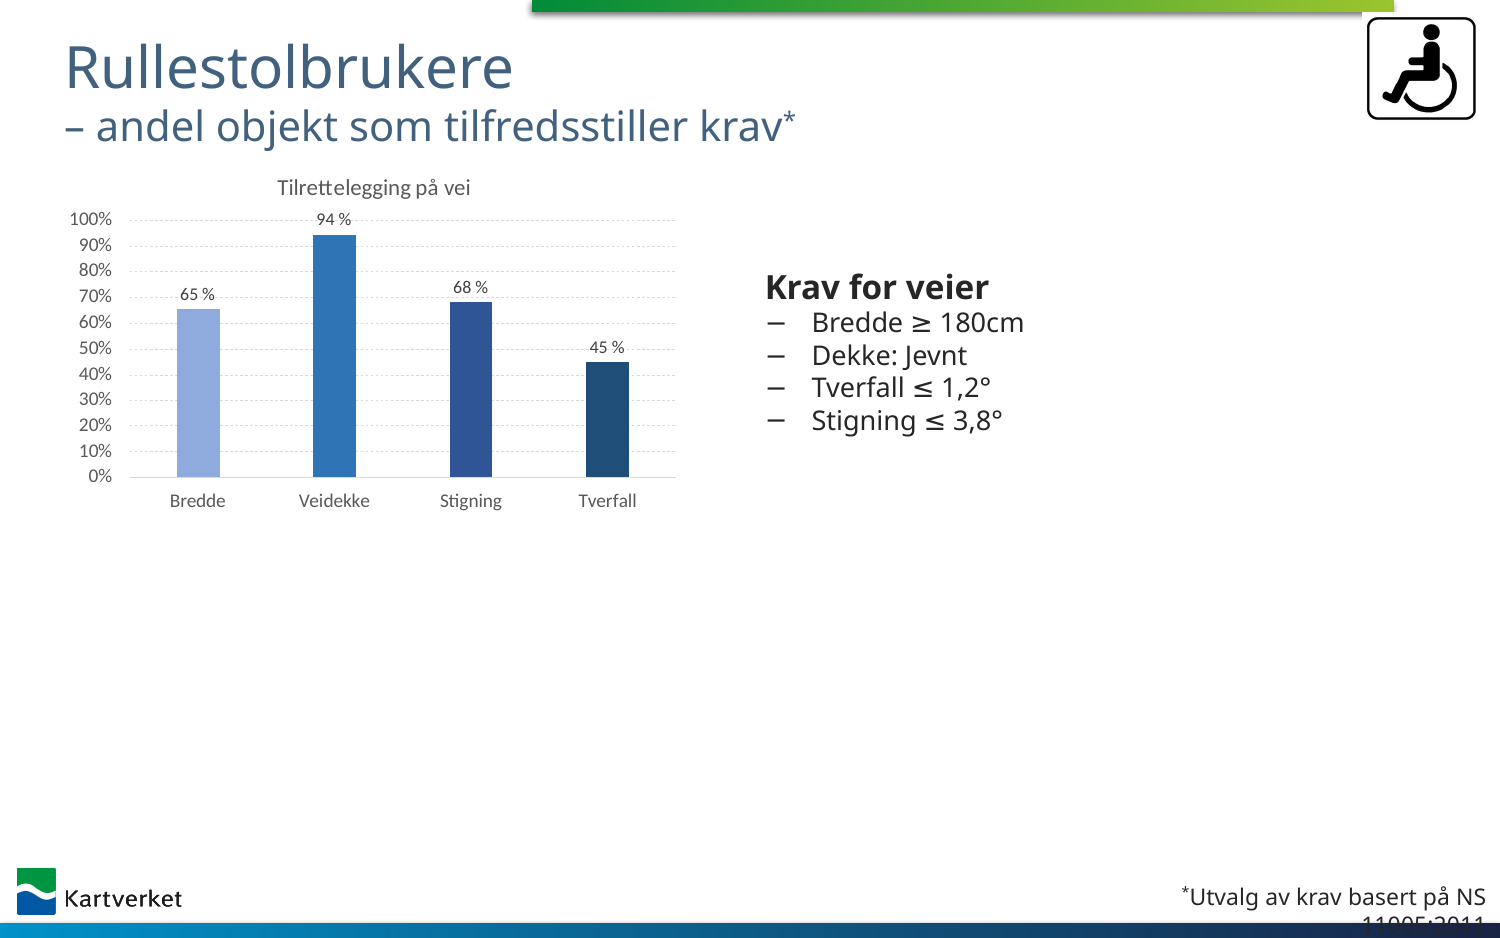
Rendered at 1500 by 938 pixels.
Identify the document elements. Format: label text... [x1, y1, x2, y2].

picture [1362, 12, 1481, 126]
text_box Rullestolbrukere – andel objekt som tilfredsstiller krav* [49, 25, 1431, 158]
text_box *Utvalg av krav basert på NS 11005:2011 [1068, 873, 1500, 938]
picture [62, 166, 687, 519]
text_box Krav for veier Bredde ≥ 180cm Dekke: Jevnt Tverfall ≤ 1,2° Stigning ≤ 3,8° [750, 258, 1234, 444]
